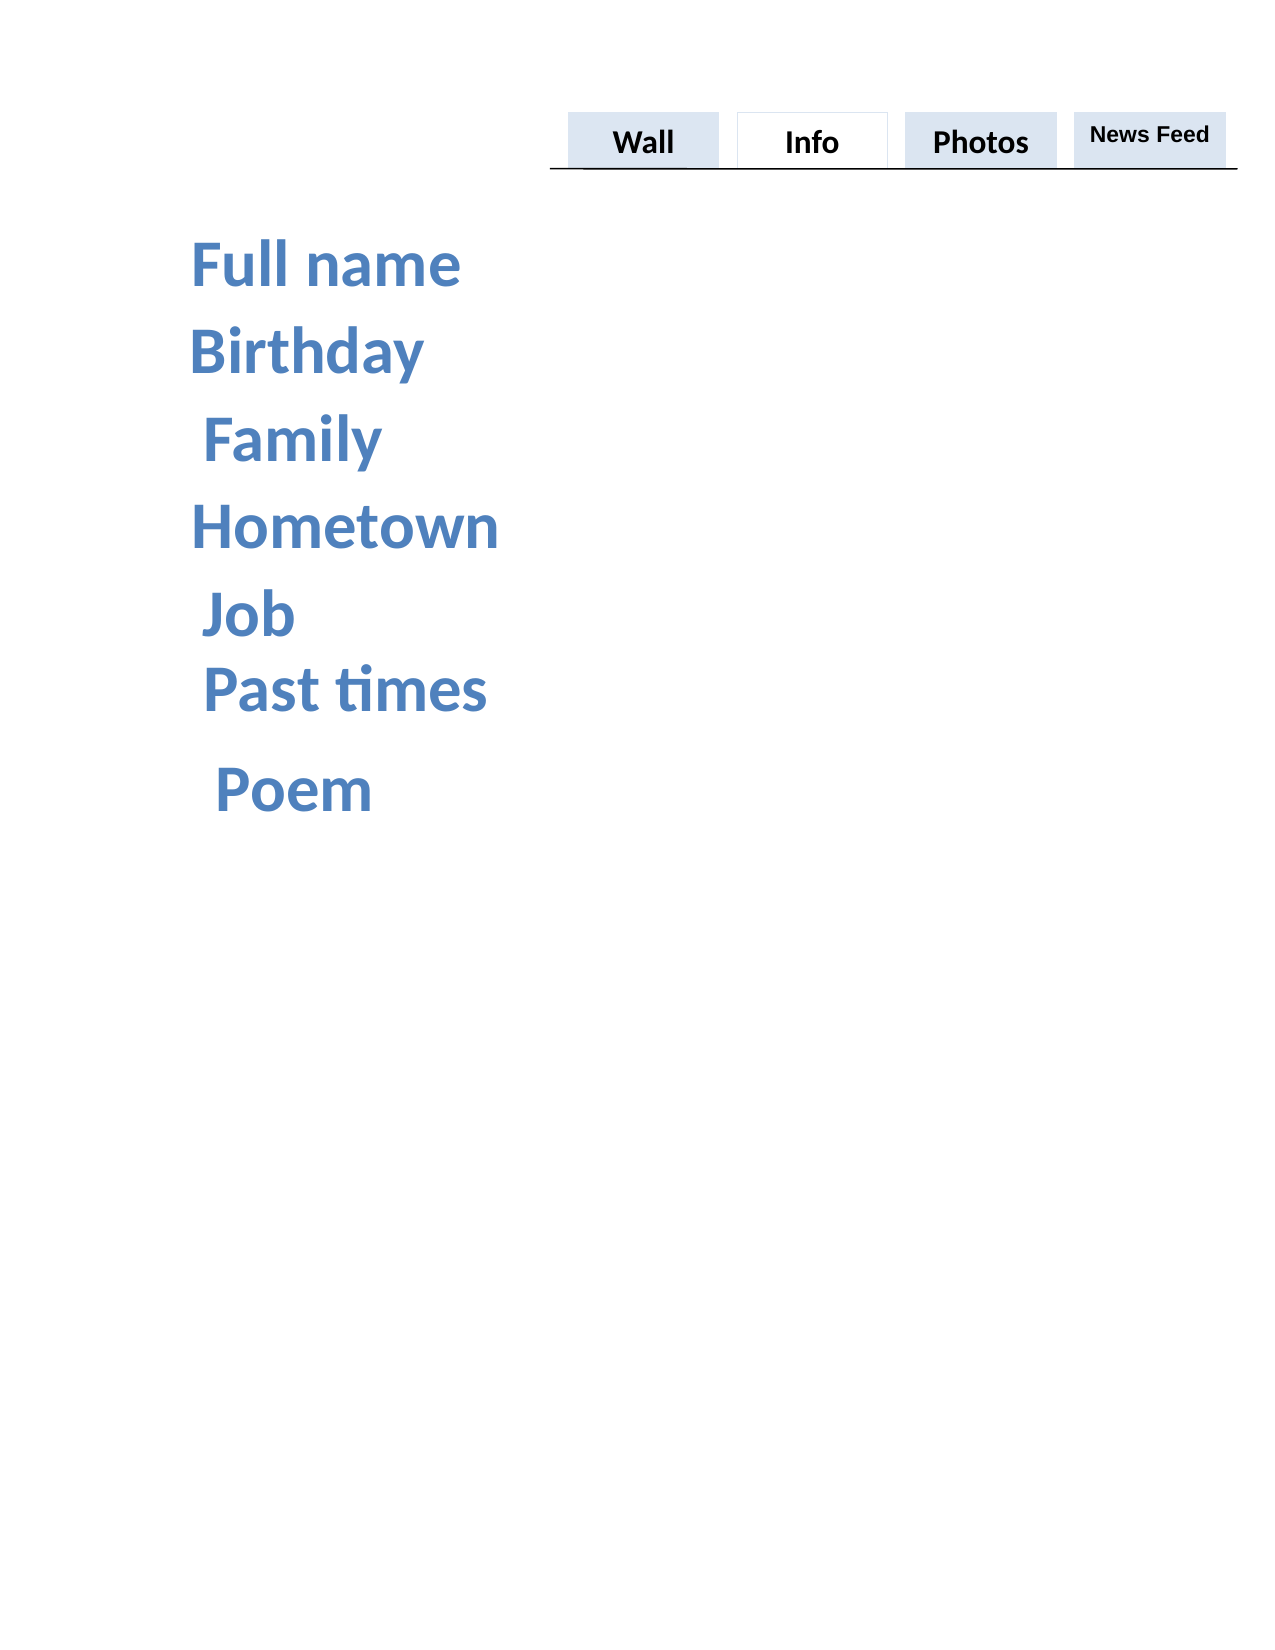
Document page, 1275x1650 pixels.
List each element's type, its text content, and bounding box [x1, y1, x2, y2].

text_box Birthday [174, 299, 1013, 395]
text_box News Feed [1074, 112, 1225, 167]
text_box Job [188, 562, 312, 658]
text_box Full name [176, 212, 478, 299]
text_box Photos [906, 112, 1057, 167]
text_box Family [188, 387, 399, 474]
text_box Hometown [176, 474, 516, 570]
text_box Info [737, 112, 888, 167]
text_box Wall [568, 112, 719, 167]
text_box Past times [189, 637, 504, 733]
text_box Poem [200, 737, 389, 833]
